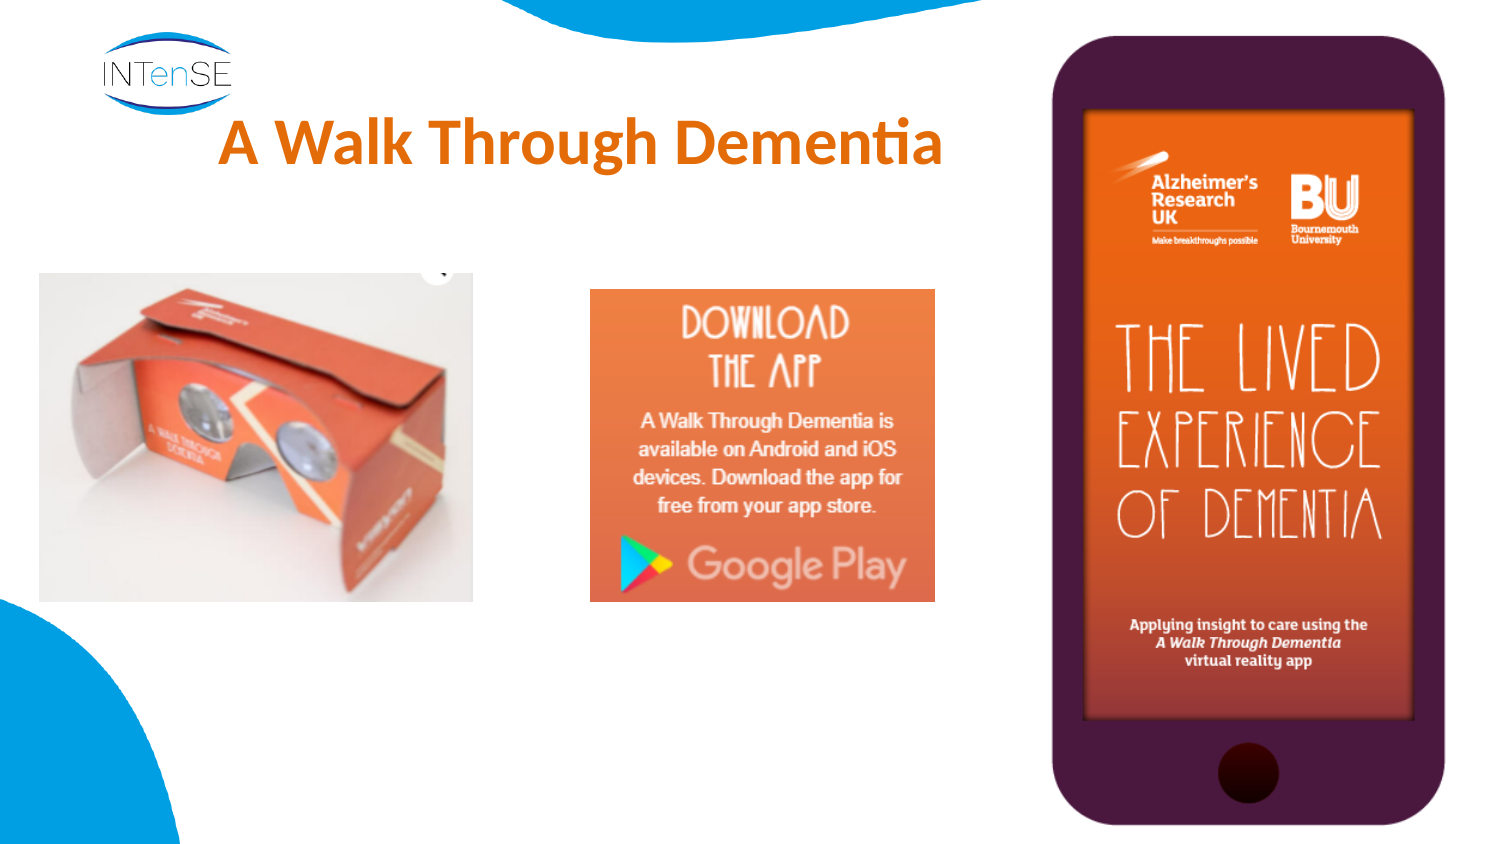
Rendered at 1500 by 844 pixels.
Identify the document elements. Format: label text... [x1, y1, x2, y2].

title A Walk Through Dementia [188, 90, 981, 231]
picture [0, 0, 1500, 844]
